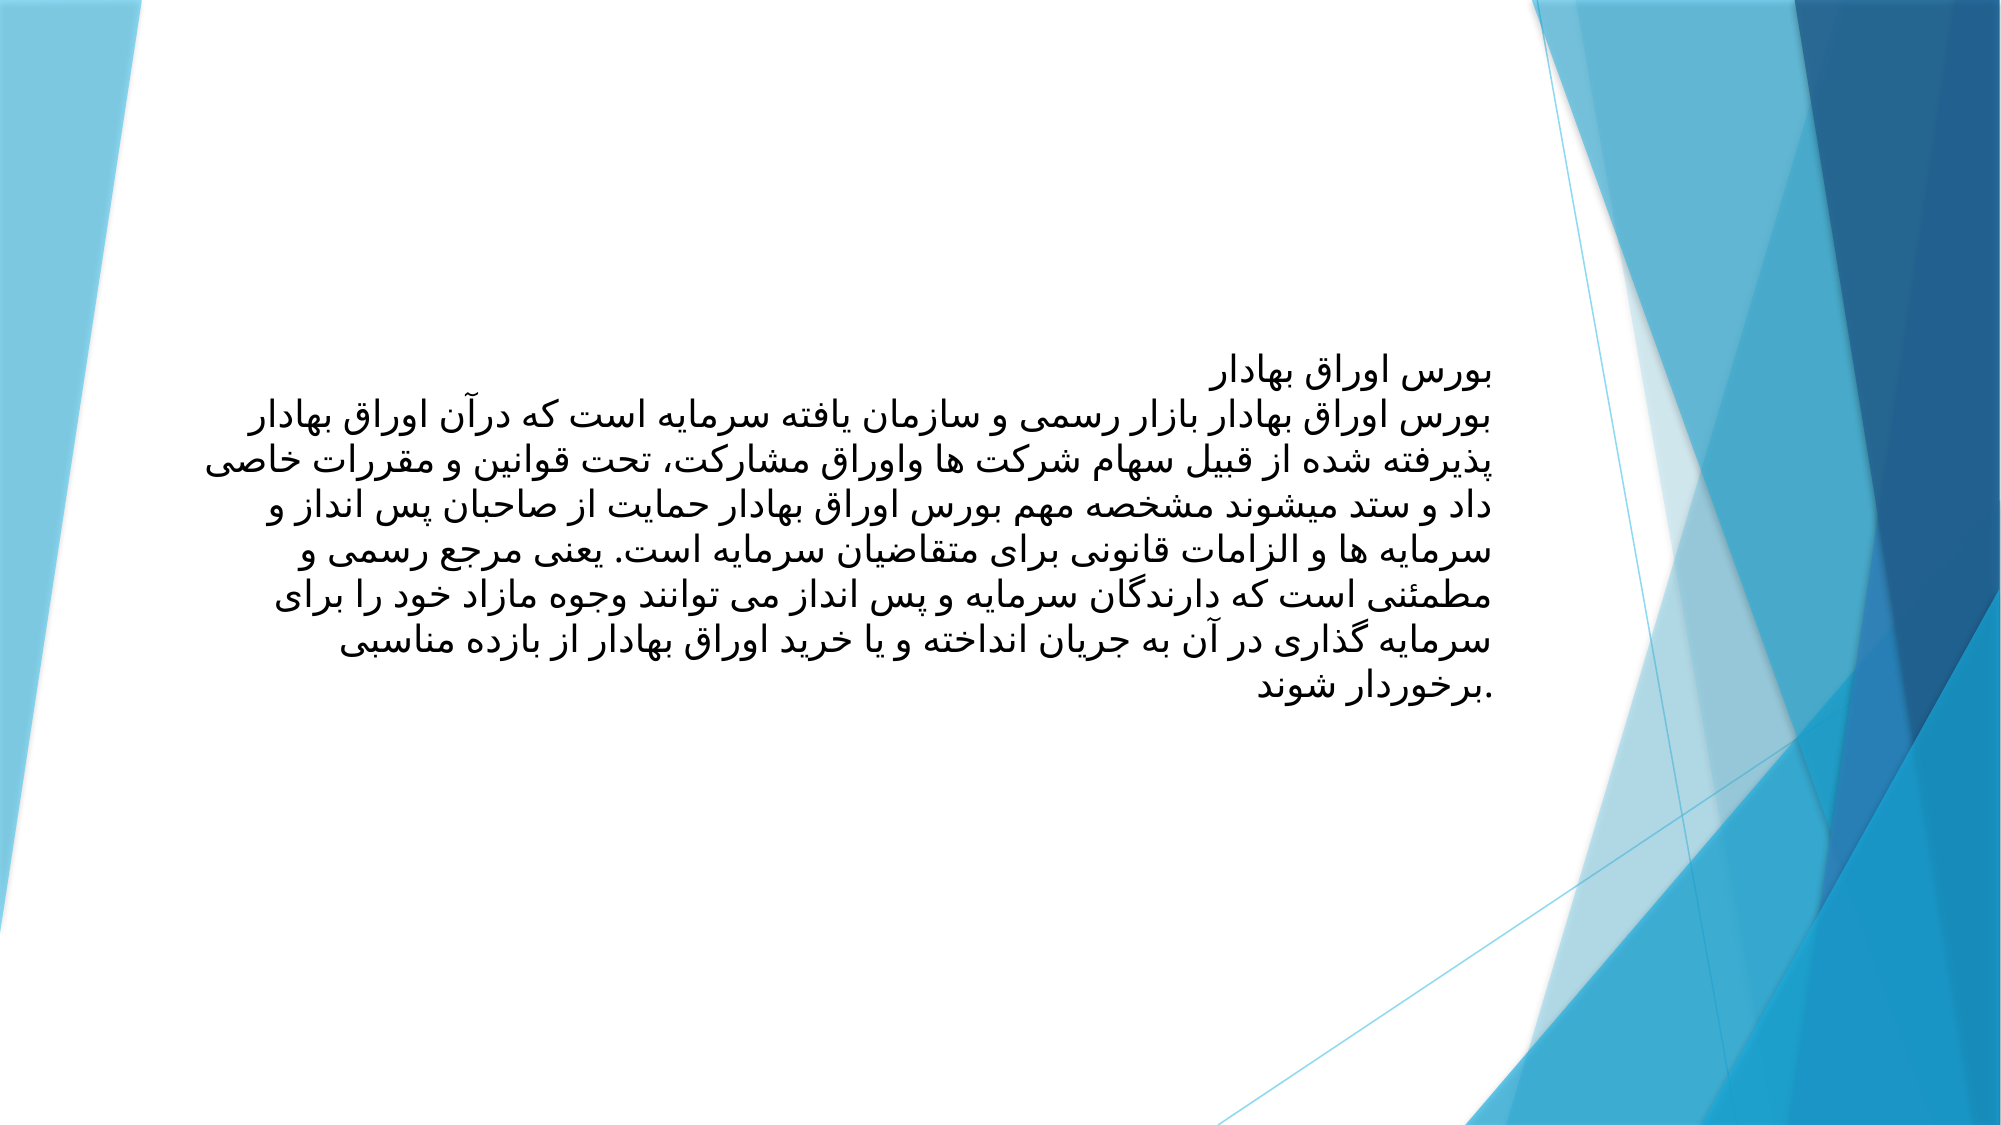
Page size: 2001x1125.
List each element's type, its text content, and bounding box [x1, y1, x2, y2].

text_box بورس اوراق بهادار بورس اوراق بهادار بازار رسمی و سازمان یافته سرمایه است که درآن اوراق بهادار پذیرفته شده از قبیل سهام شرکت ها واوراق مشارکت، تحت قوانین و مقررات خاصی داد و ستد میشوند مشخصه مهم بورس اوراق بهادار حمایت از صاحبان پس انداز و سرمایه ها و الزامات قانونی برای متقاضیان سرمایه است. یعنی مرجع رسمی و مطمئنی است که دارندگان سرمایه و پس انداز می توانند وجوه مازاد خود را برای سرمایه گذاری در آن به جریان انداخته و یا خرید اوراق بهادار از بازده مناسبی برخوردار شوند. [186, 337, 1509, 713]
